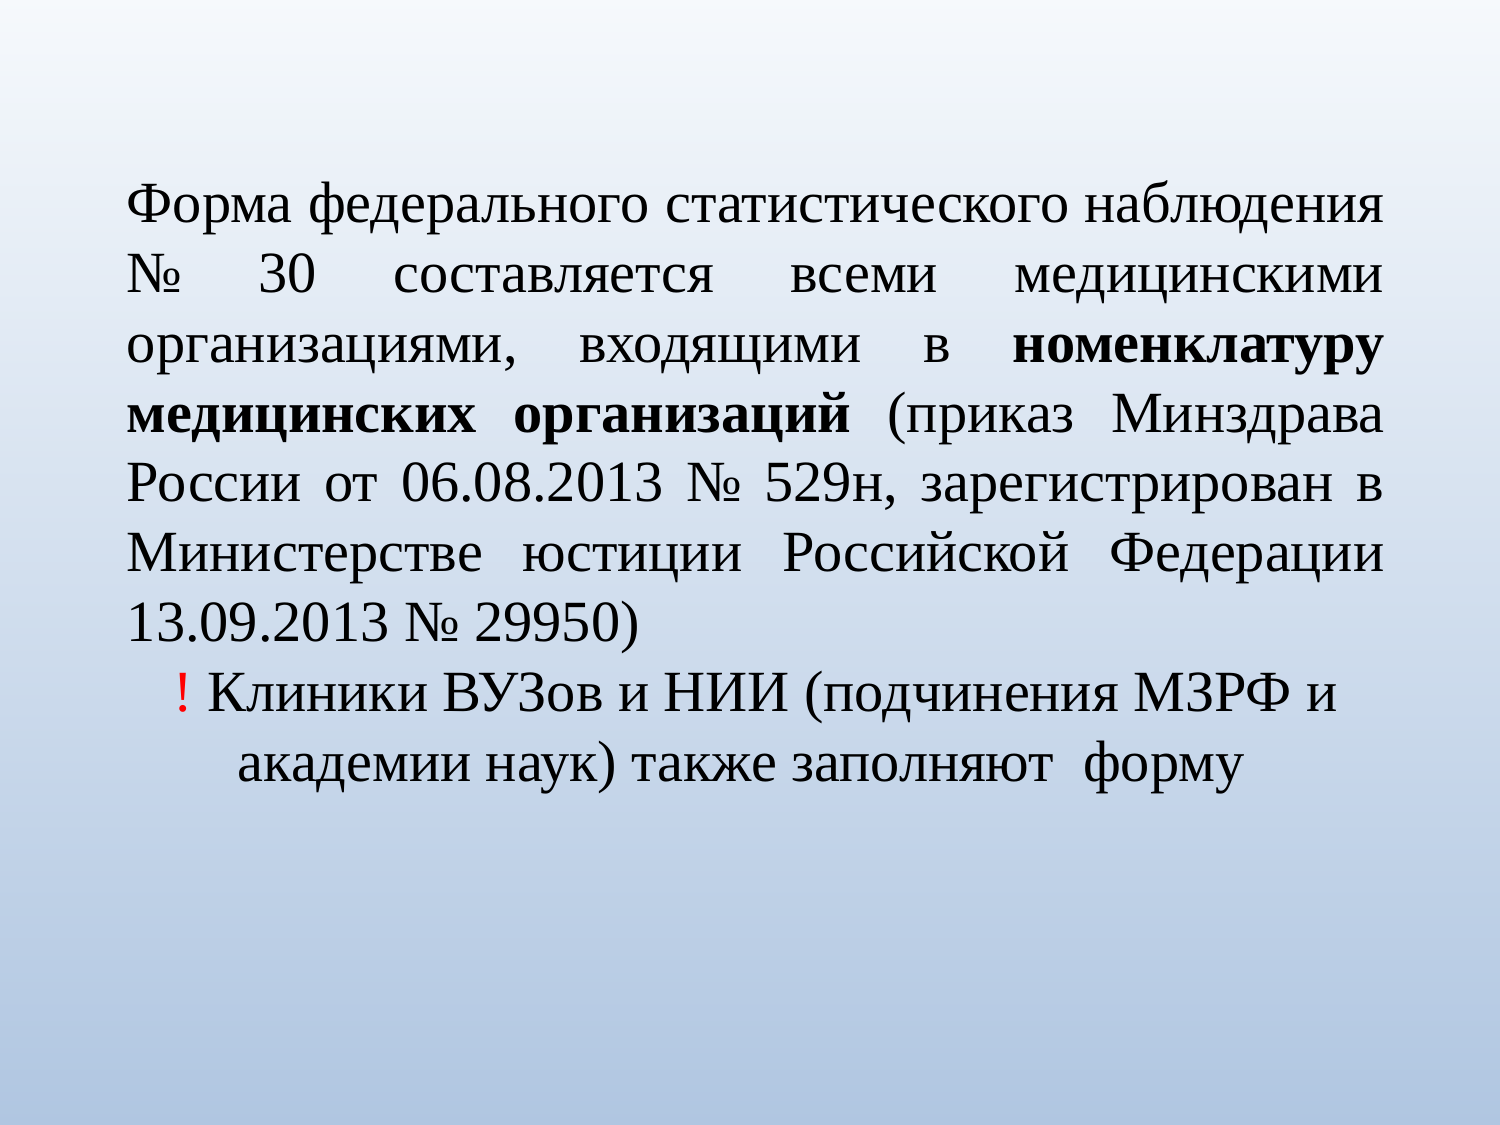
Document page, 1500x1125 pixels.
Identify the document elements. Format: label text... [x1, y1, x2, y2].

text_box Форма федерального статистического наблюдения № 30 составляется всеми медицинскими организациями, входящими в номенклатуру медицинских организаций (приказ Минздрава России от 06.08.2013 № 529н, зарегистрирован в Министерстве юстиции Российской Федерации 13.09.2013 № 29950) ! Клиники ВУЗов и НИИ (подчинения МЗРФ и академии наук) также заполняют форму [112, 66, 1400, 871]
